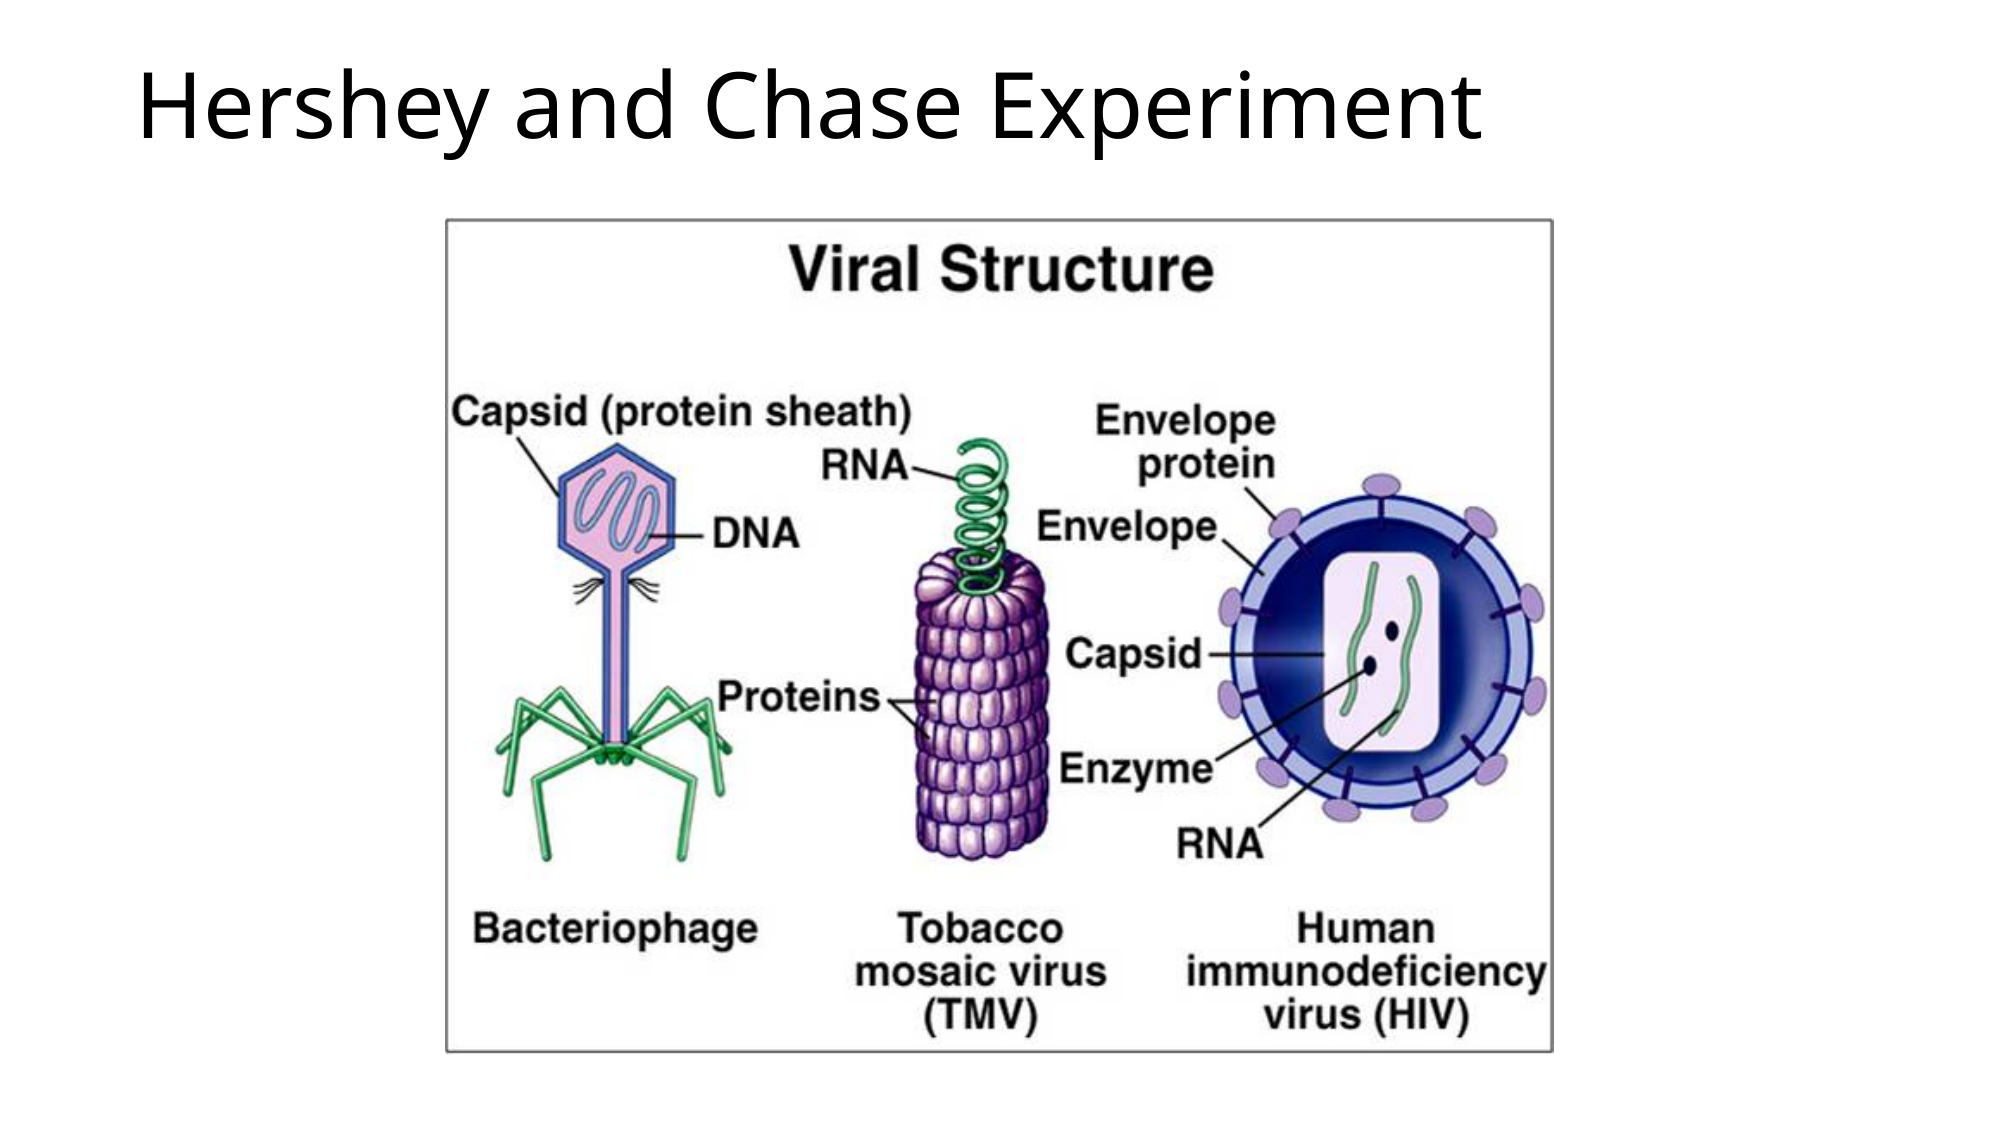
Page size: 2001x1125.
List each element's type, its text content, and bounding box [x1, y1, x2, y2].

picture [445, 217, 1554, 1055]
title Hershey and Chase Experiment [120, 0, 1846, 218]
